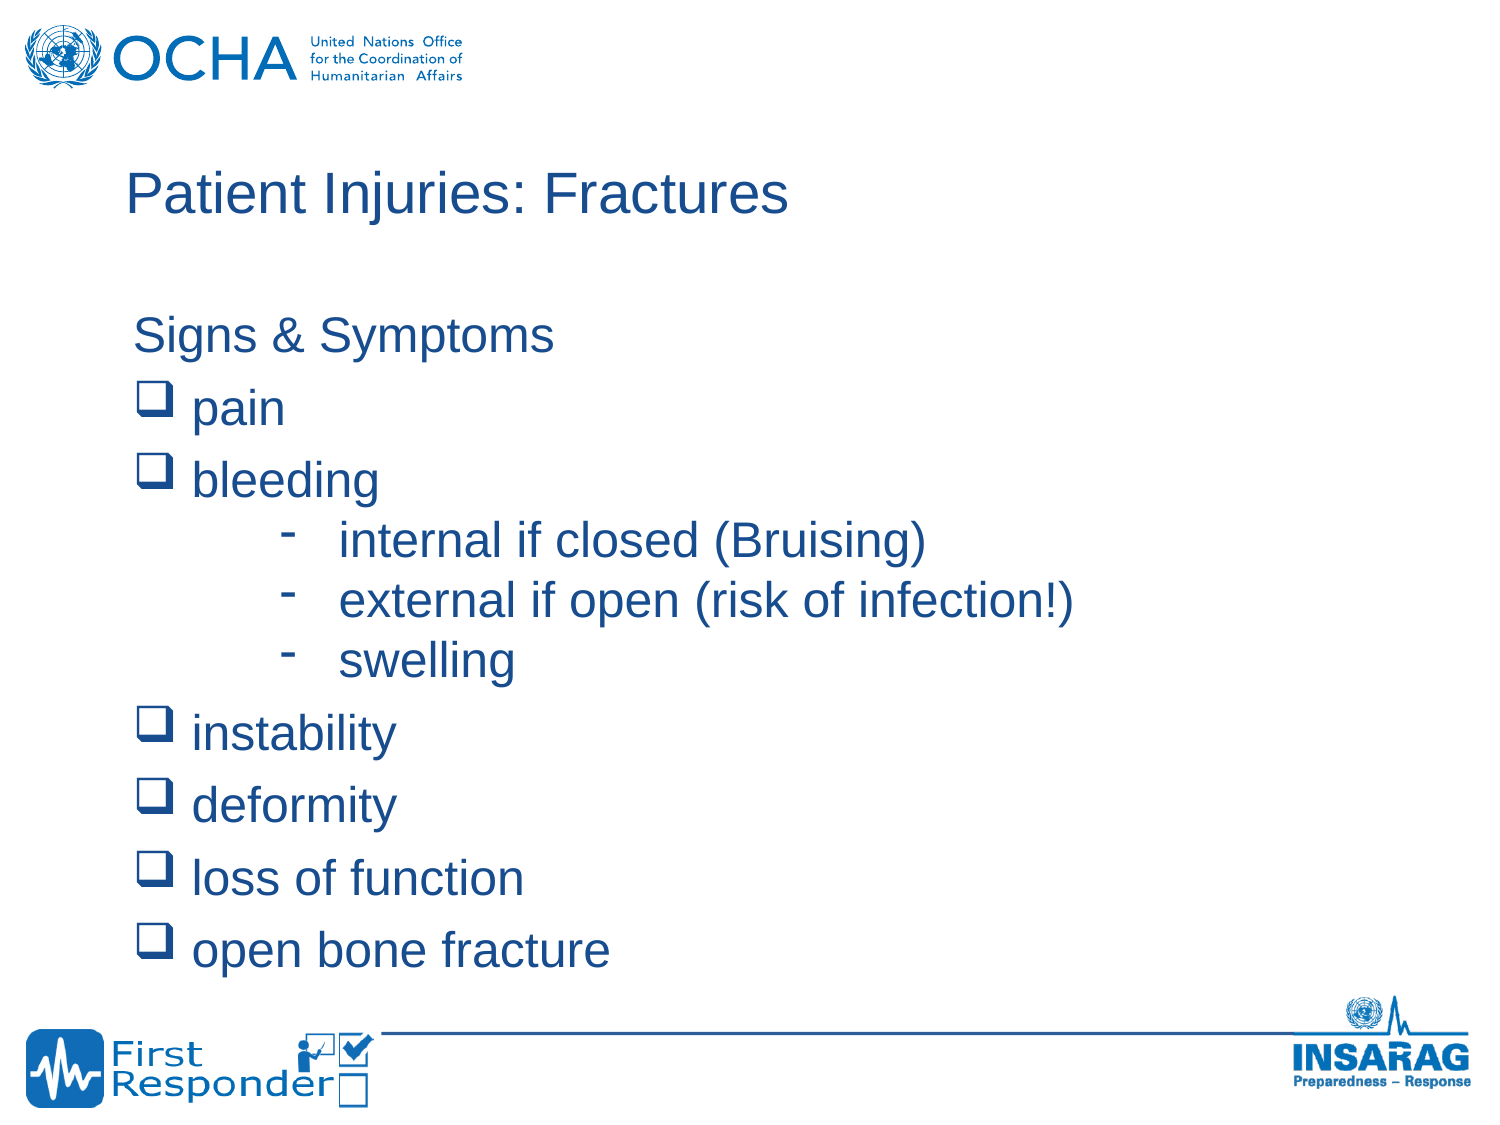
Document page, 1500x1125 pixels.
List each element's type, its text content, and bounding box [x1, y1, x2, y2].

picture [1287, 995, 1471, 1094]
text_box Patient Injuries: Fractures [103, 147, 806, 233]
text_box Signs & Symptoms pain bleeding internal if closed (Bruising) external if open (risk of infection!) swelling instability deformity loss of function open bone fracture [118, 295, 1363, 986]
picture [24, 1024, 375, 1113]
